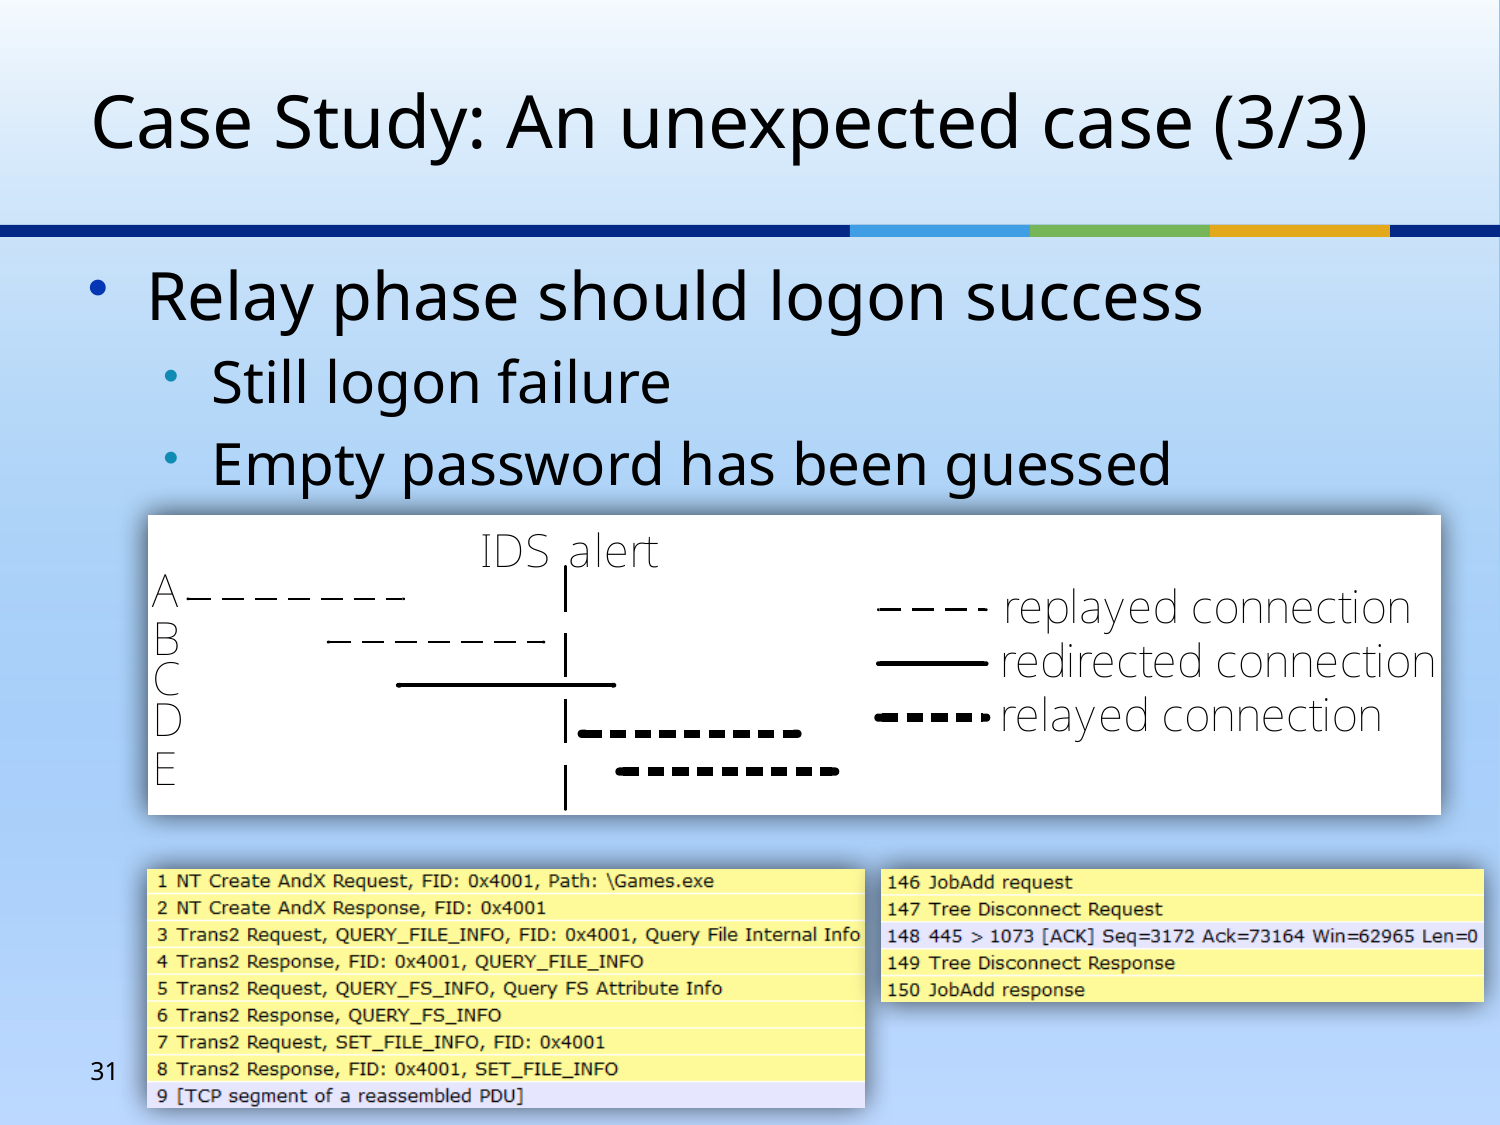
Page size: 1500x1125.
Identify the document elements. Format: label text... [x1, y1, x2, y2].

list Relay phase should logon success Still logon failure Empty password has been guessed [75, 246, 1425, 1005]
picture [880, 869, 1484, 1003]
picture [147, 514, 1442, 816]
slide_number 31 [75, 1042, 127, 1103]
title Case Study: An unexpected case (3/3) [75, 24, 1425, 213]
picture [146, 869, 866, 1108]
